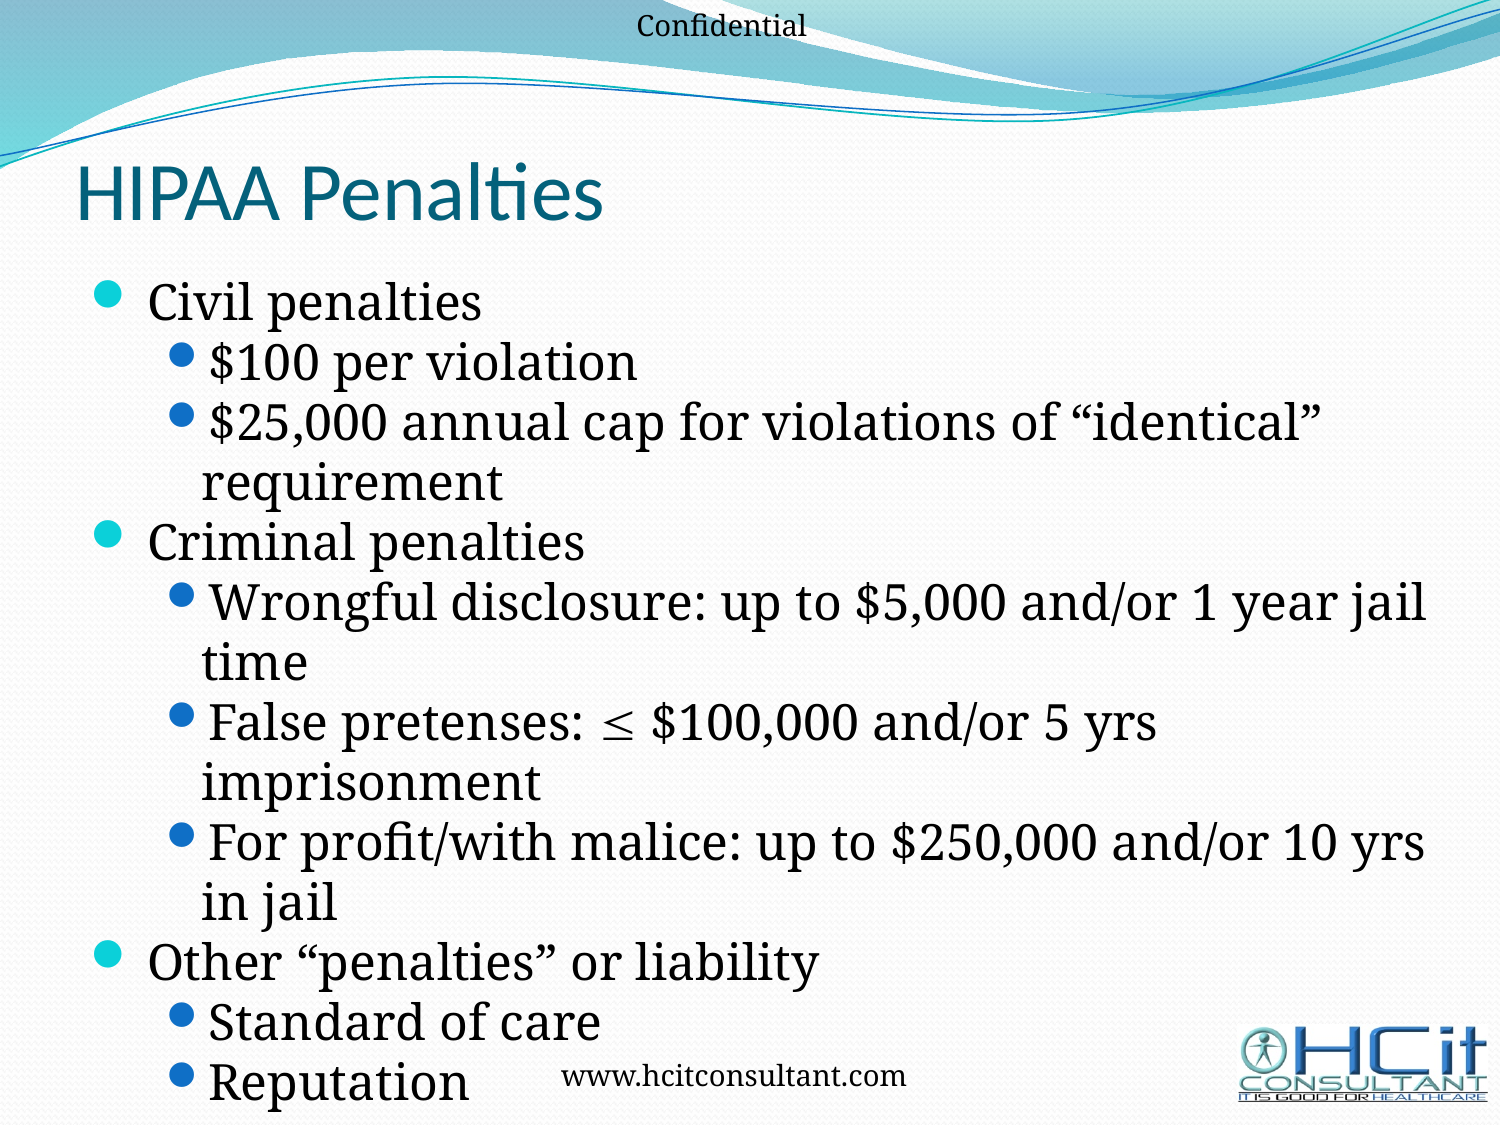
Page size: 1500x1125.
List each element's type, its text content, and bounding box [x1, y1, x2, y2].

slide_number 22 [1299, 1042, 1425, 1103]
title HIPAA Penalties [74, 115, 1426, 238]
picture [1237, 1024, 1488, 1104]
list Civil penalties $100 per violation $25,000 annual cap for violations of “identical” requirement Criminal penalties Wrongful disclosure: up to $5,000 and/or 1 year jail time False pretenses:  $100,000 and/or 5 yrs imprisonment For profit/with malice: up to $250,000 and/or 10 yrs in jail Other “penalties” or liability Standard of care Reputation [74, 262, 1463, 1007]
